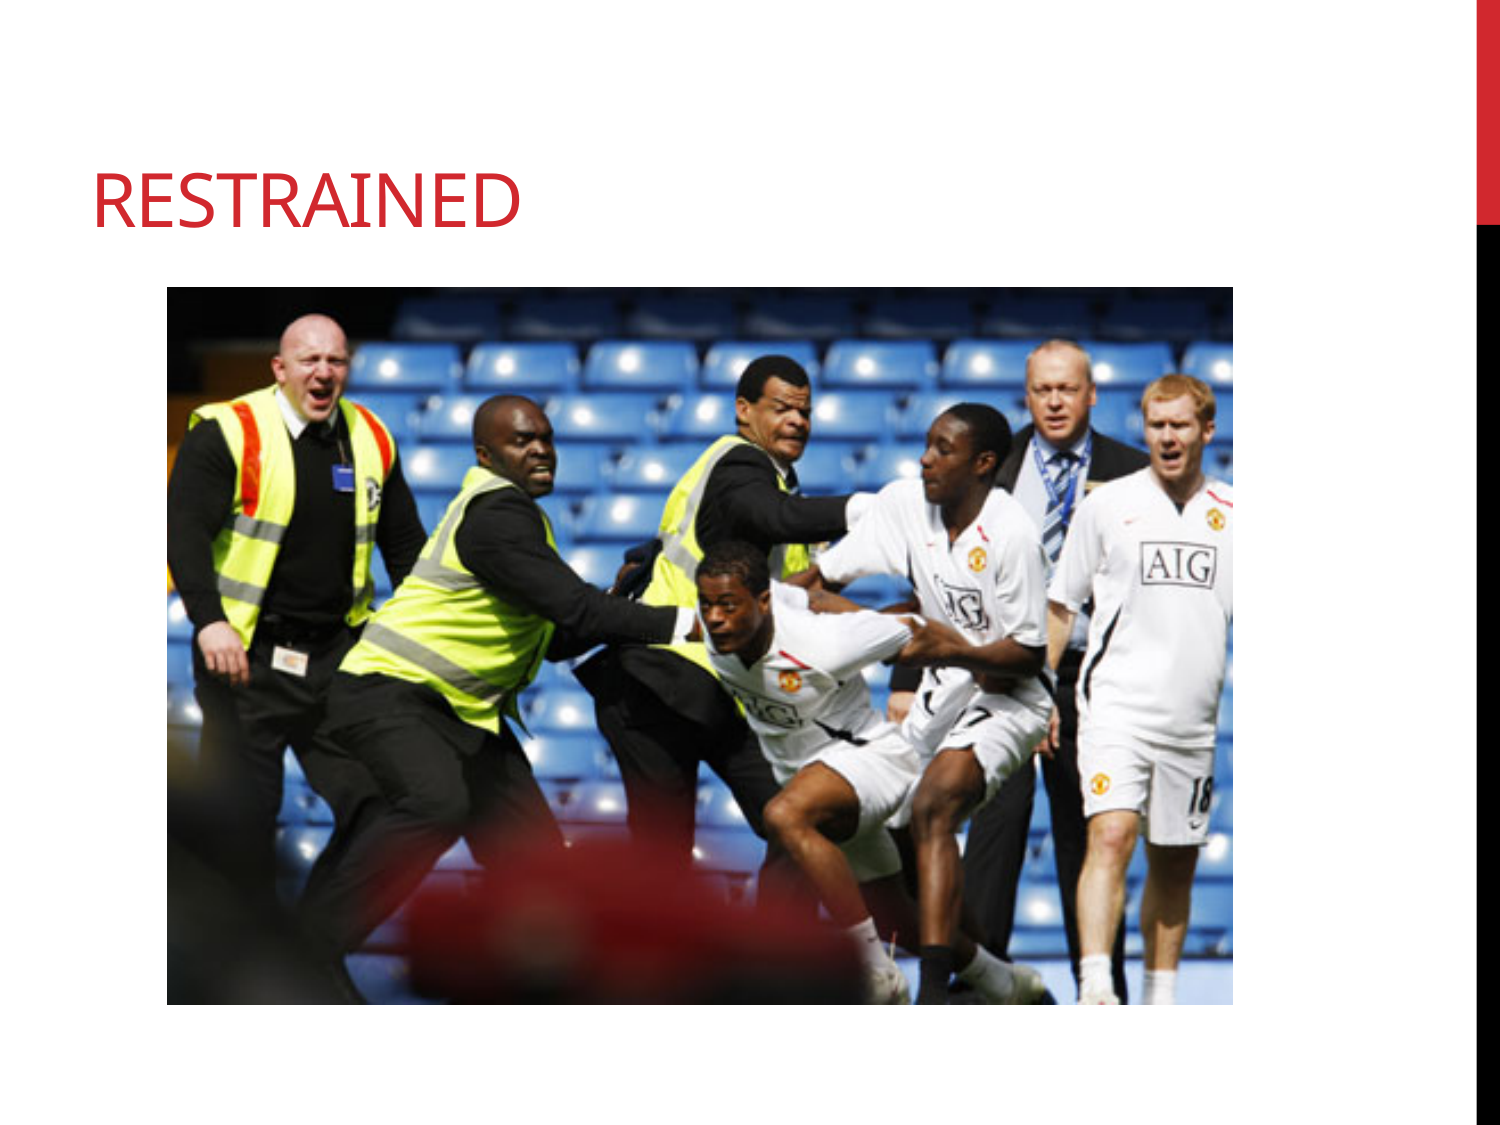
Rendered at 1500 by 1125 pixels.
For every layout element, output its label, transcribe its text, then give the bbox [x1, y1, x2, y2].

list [74, 286, 1326, 1006]
title Restrained [75, 25, 1025, 250]
